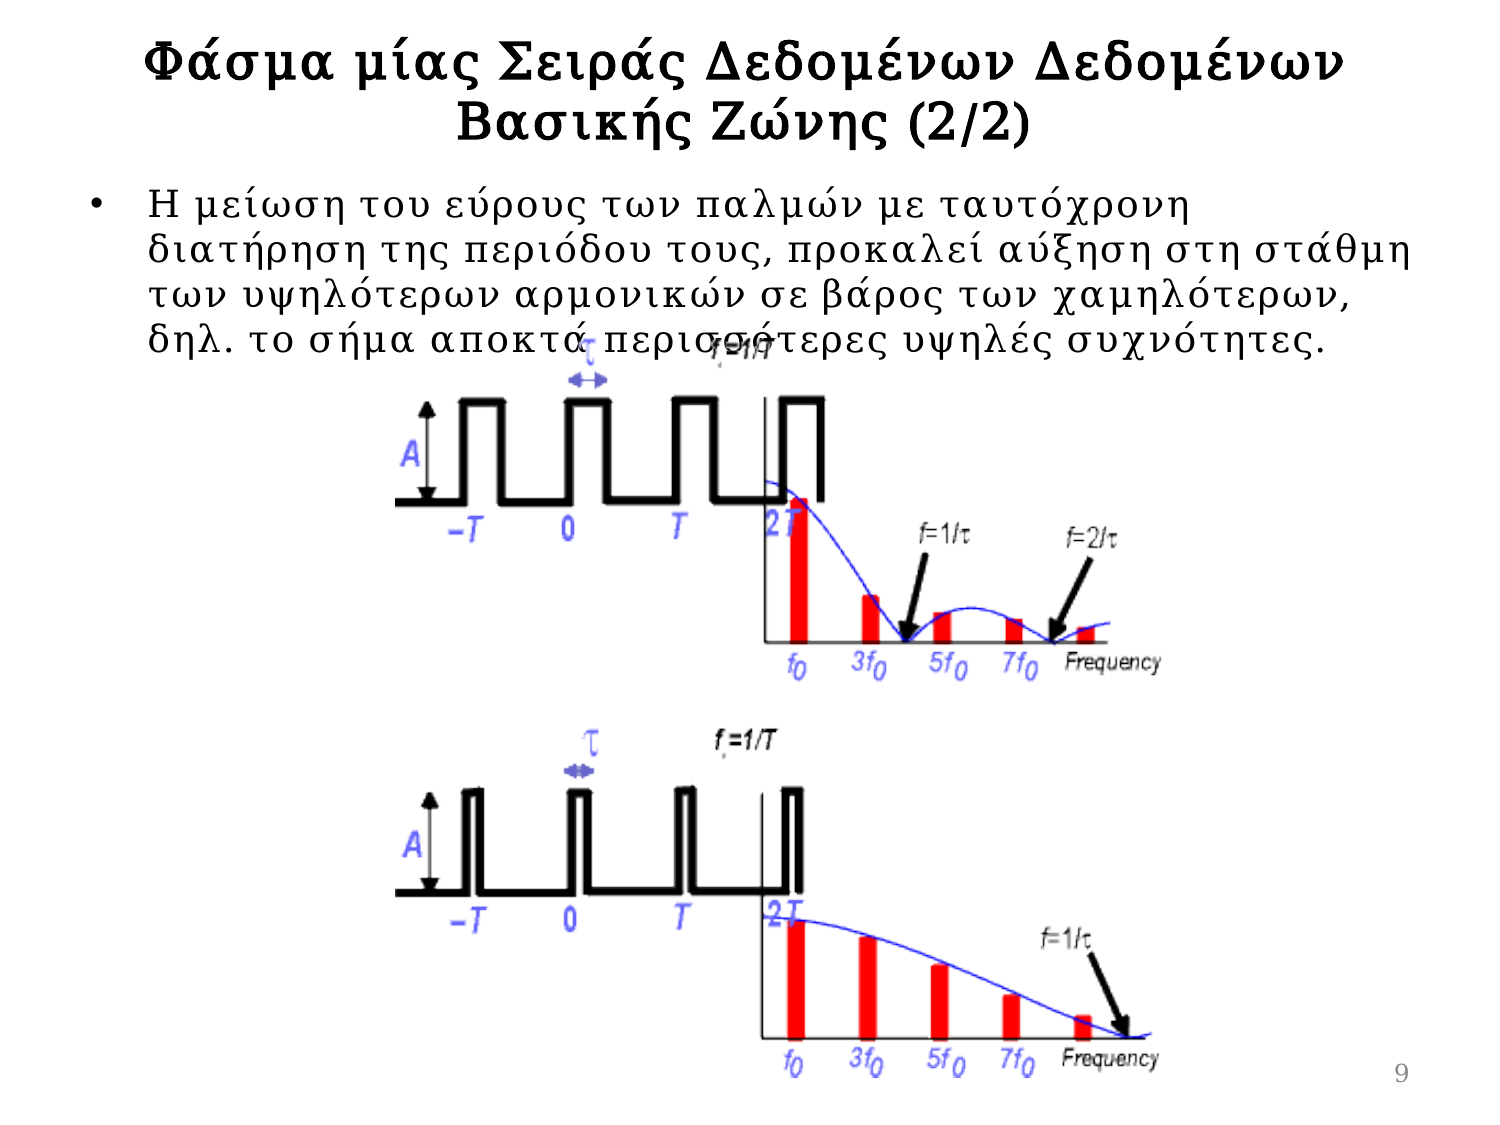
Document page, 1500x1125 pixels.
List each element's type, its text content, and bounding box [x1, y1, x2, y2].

picture [395, 337, 1164, 1078]
title Φάσμα μίας Σειράς Δεδομένων Δεδομένων Βασικής Ζώνης (2/2) [29, 19, 1459, 159]
slide_number 9 [1222, 1042, 1425, 1103]
list Η μείωση του εύρους των παλμών με ταυτόχρονη διατήρηση της περιόδου τους, προκαλεί αύξηση στη στάθμη των υψηλότερων αρμονικών σε βάρος των χαμηλότερων, δηλ. το σήμα αποκτά περισσότερες υψηλές συχνότητες. [75, 172, 1436, 1047]
